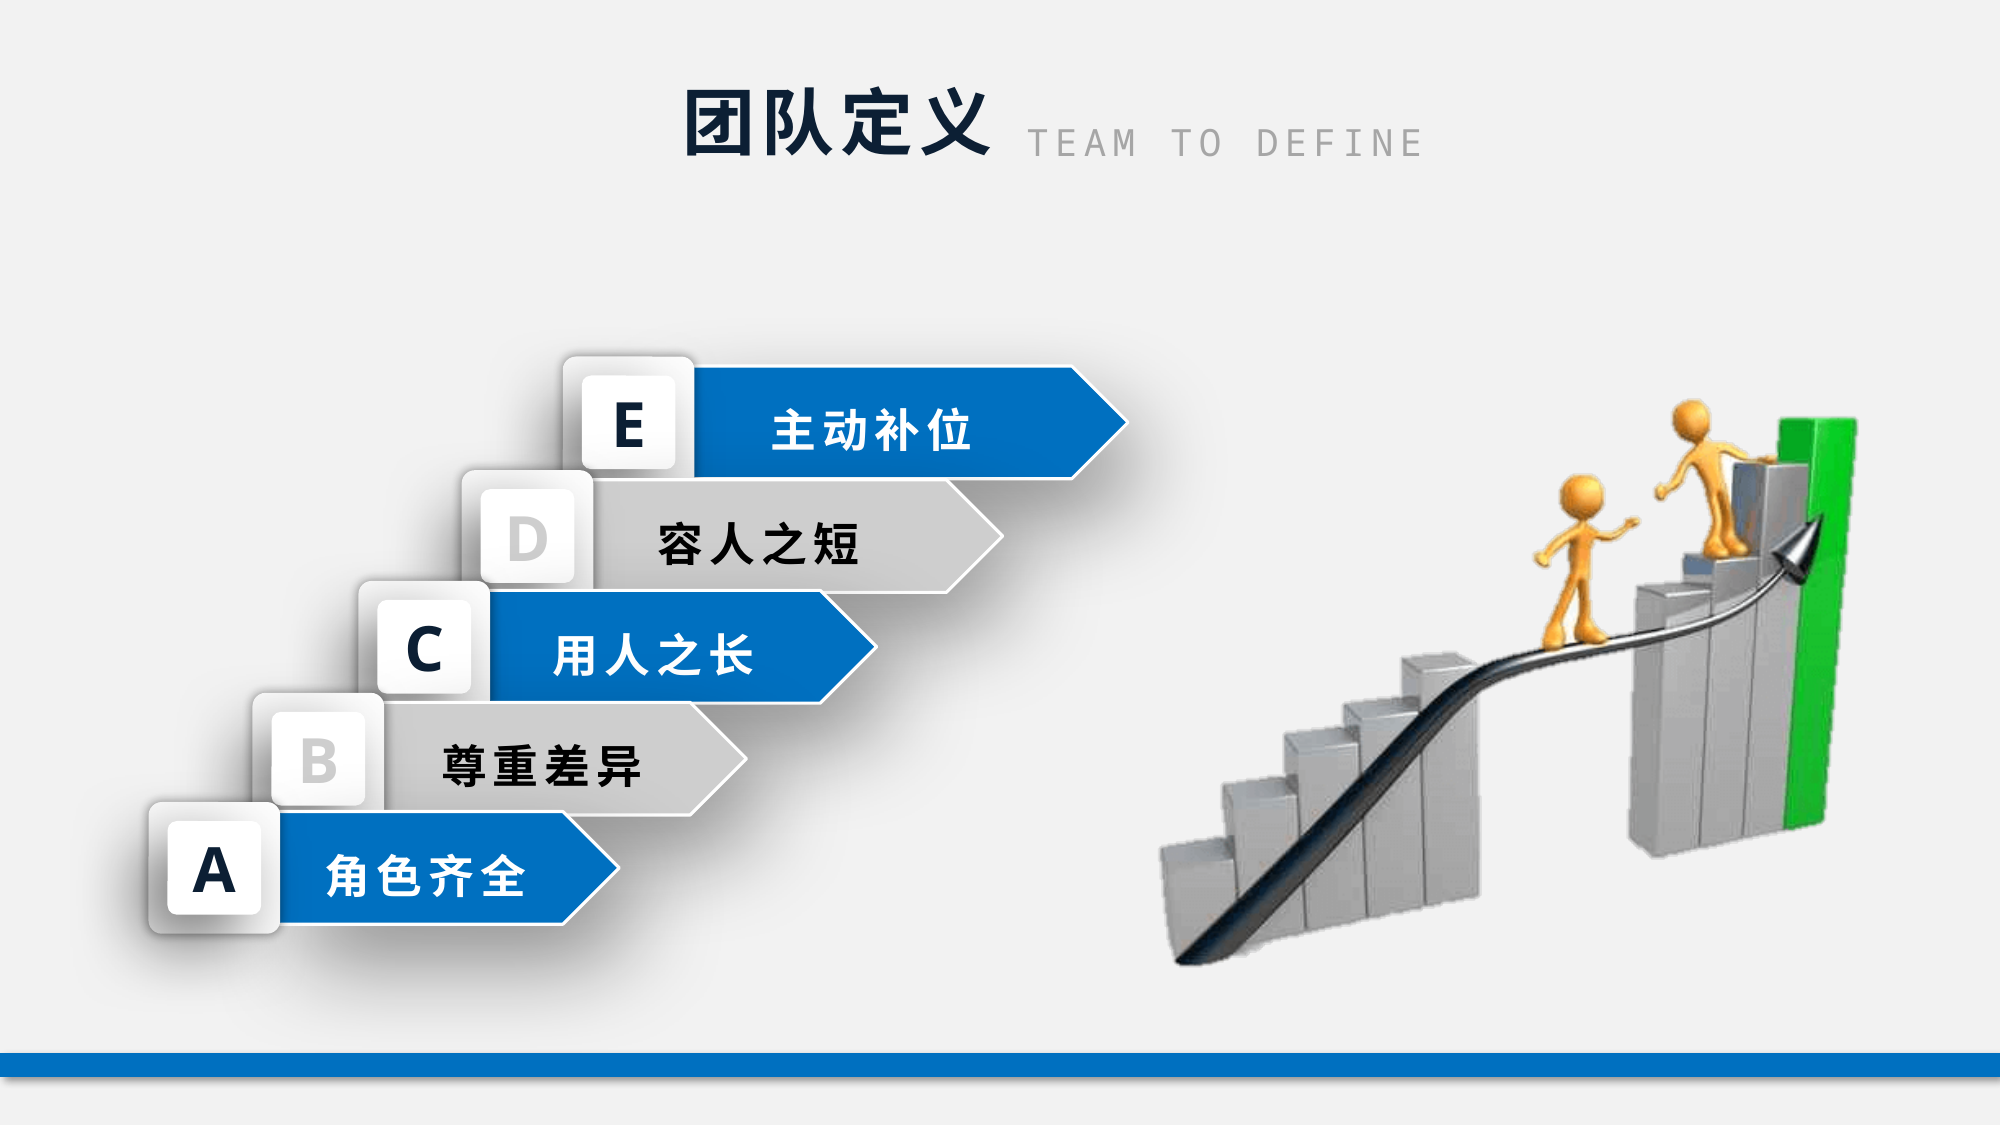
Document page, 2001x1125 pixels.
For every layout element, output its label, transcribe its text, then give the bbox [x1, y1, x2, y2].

text_box 尊重差异 [394, 702, 747, 816]
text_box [148, 801, 281, 934]
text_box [662, 69, 1437, 173]
text_box 用人之长 [500, 590, 877, 704]
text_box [358, 580, 491, 713]
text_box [461, 470, 594, 602]
text_box 容人之短 [603, 479, 1003, 593]
text_box 主动补位 [702, 366, 1103, 479]
text_box [0, 1052, 2000, 1078]
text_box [252, 692, 385, 825]
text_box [562, 356, 695, 489]
text_box 角色齐全 [288, 811, 620, 925]
picture [1103, 365, 1939, 992]
